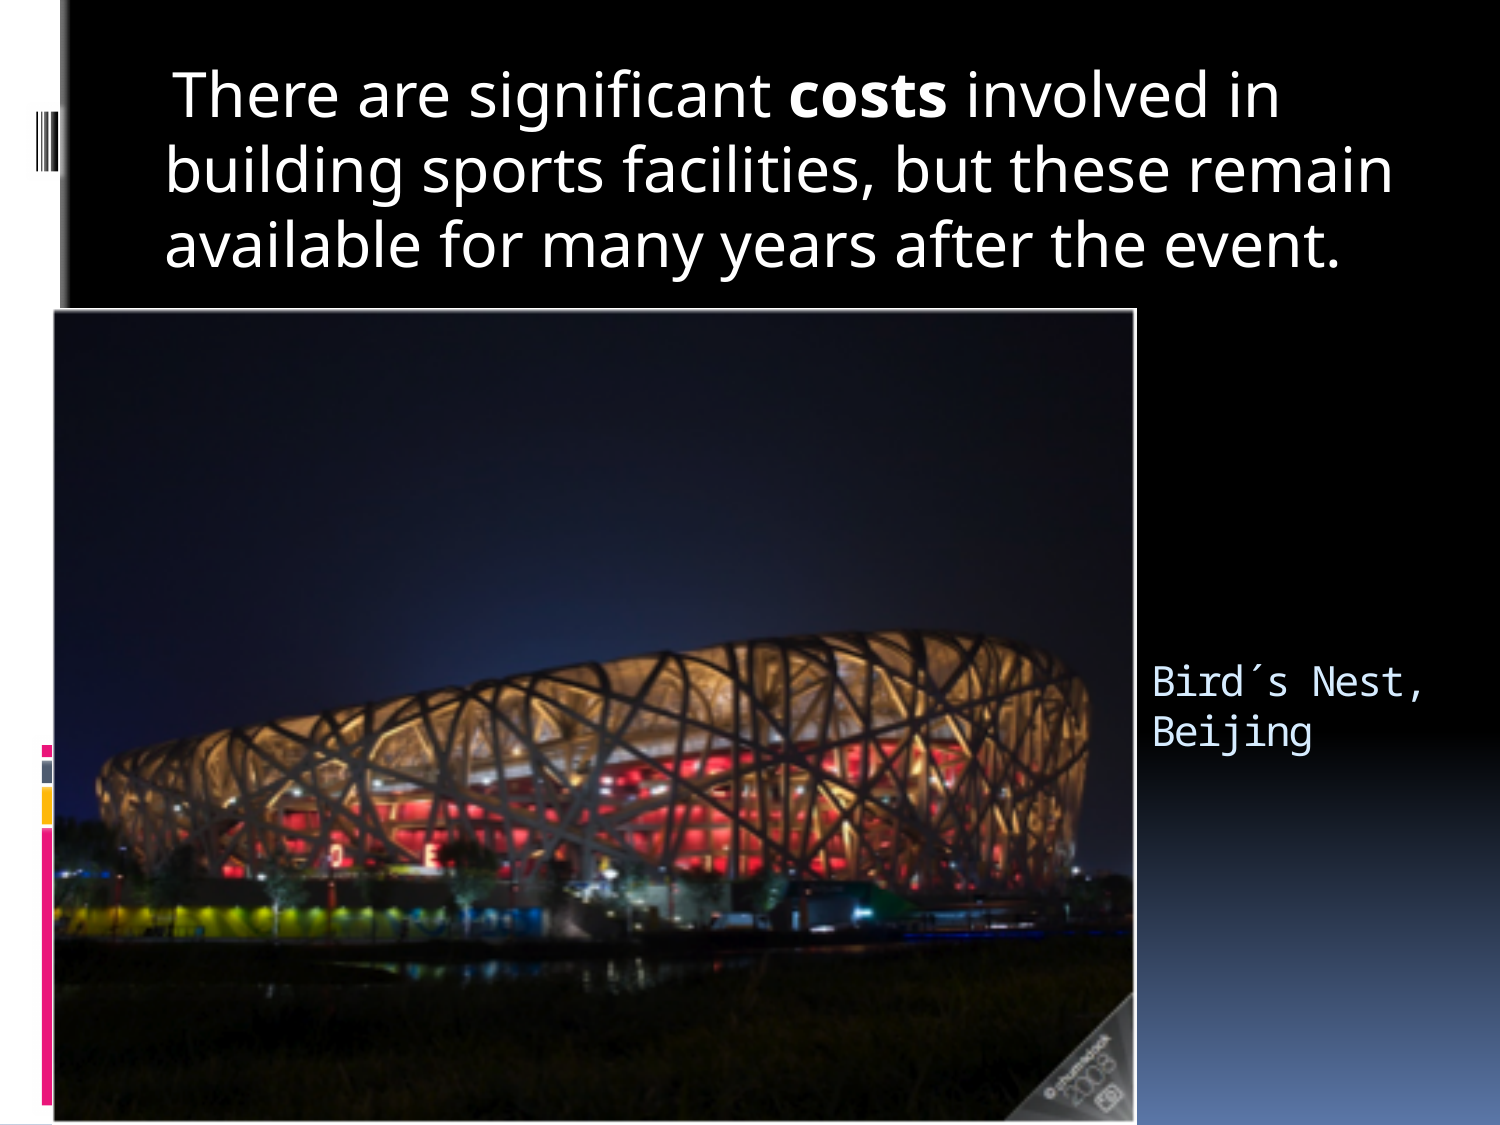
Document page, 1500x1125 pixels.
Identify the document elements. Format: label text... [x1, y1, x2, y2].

title Bird´s Nest, Beijing [1146, 647, 1500, 798]
list There are significant costs involved in building sports facilities, but these remain available for many years after the event. [81, 47, 1422, 648]
picture [51, 308, 1137, 1125]
